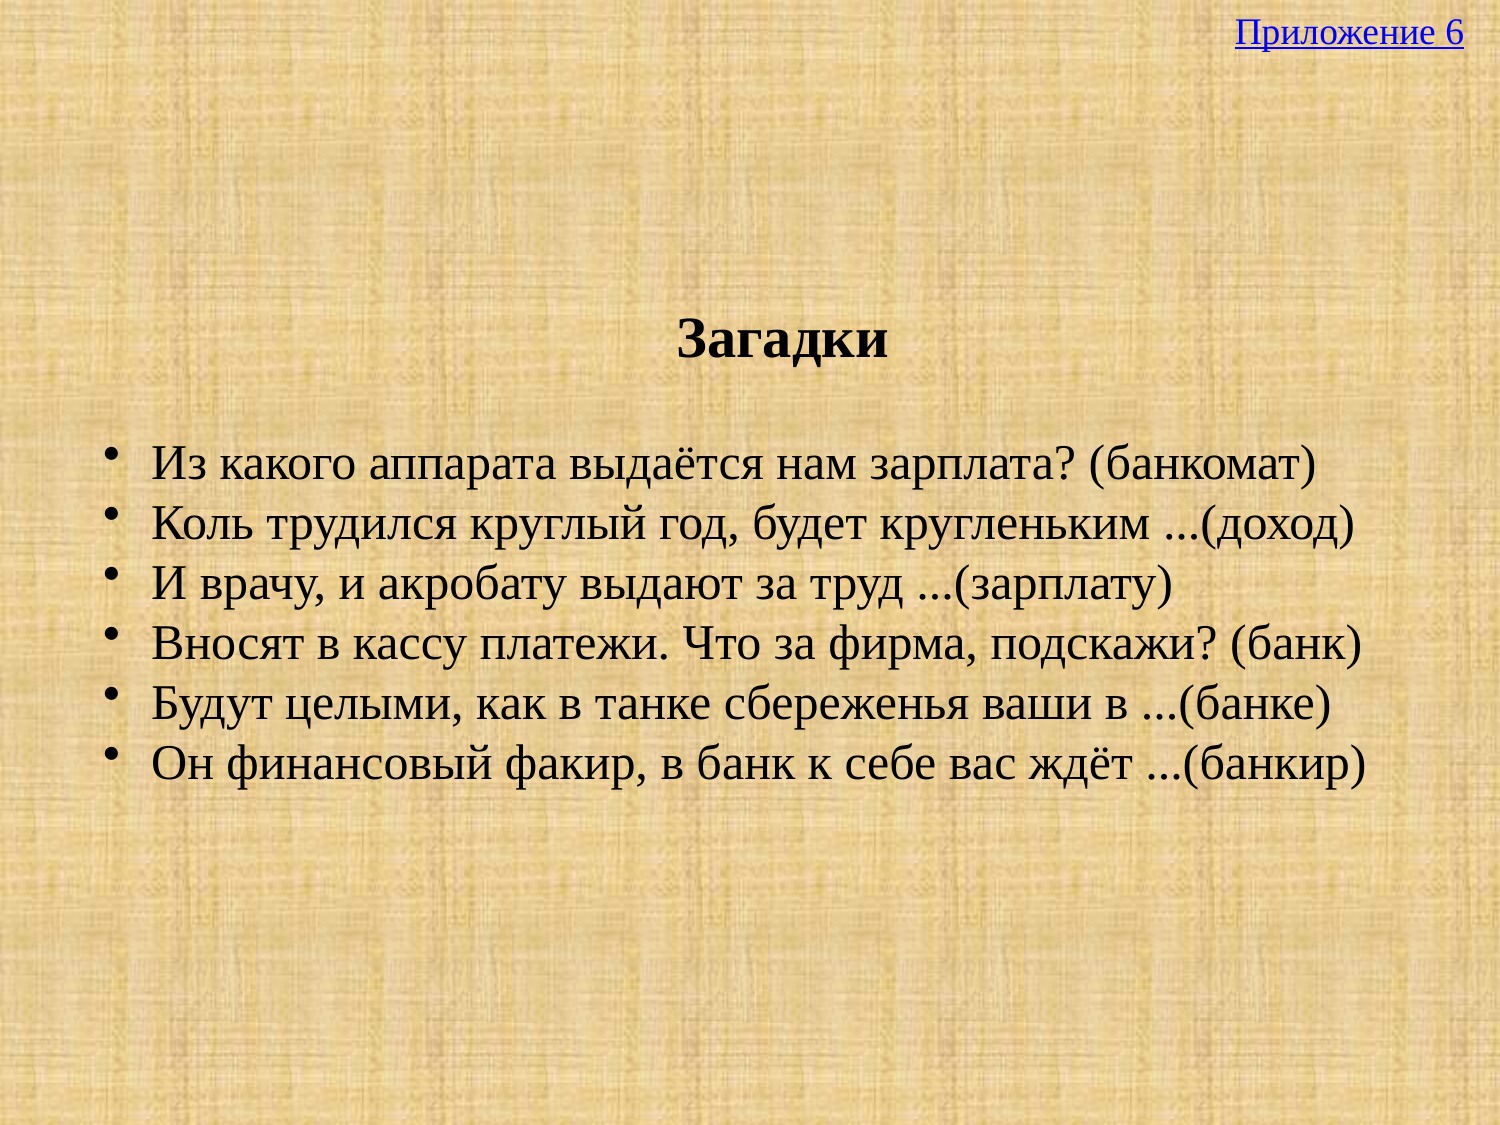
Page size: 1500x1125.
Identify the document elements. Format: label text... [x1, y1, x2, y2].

picture [0, 0, 1500, 1125]
text_box Приложение 6 [1219, 0, 1480, 60]
text_box Загадки Из какого аппарата выдаётся нам зарплата? (банкомат) Коль трудился круглый год, будет кругленьким ...(доход) И врачу, и акробату выдают за труд ...(зарплату) Вносят в кассу платежи. Что за фирма, подскажи? (банк) Будут целыми, как в танке сбереженья ваши в ...(банке) Он финансовый факир, в банк к себе вас ждёт ...(банкир) [88, 291, 1477, 797]
